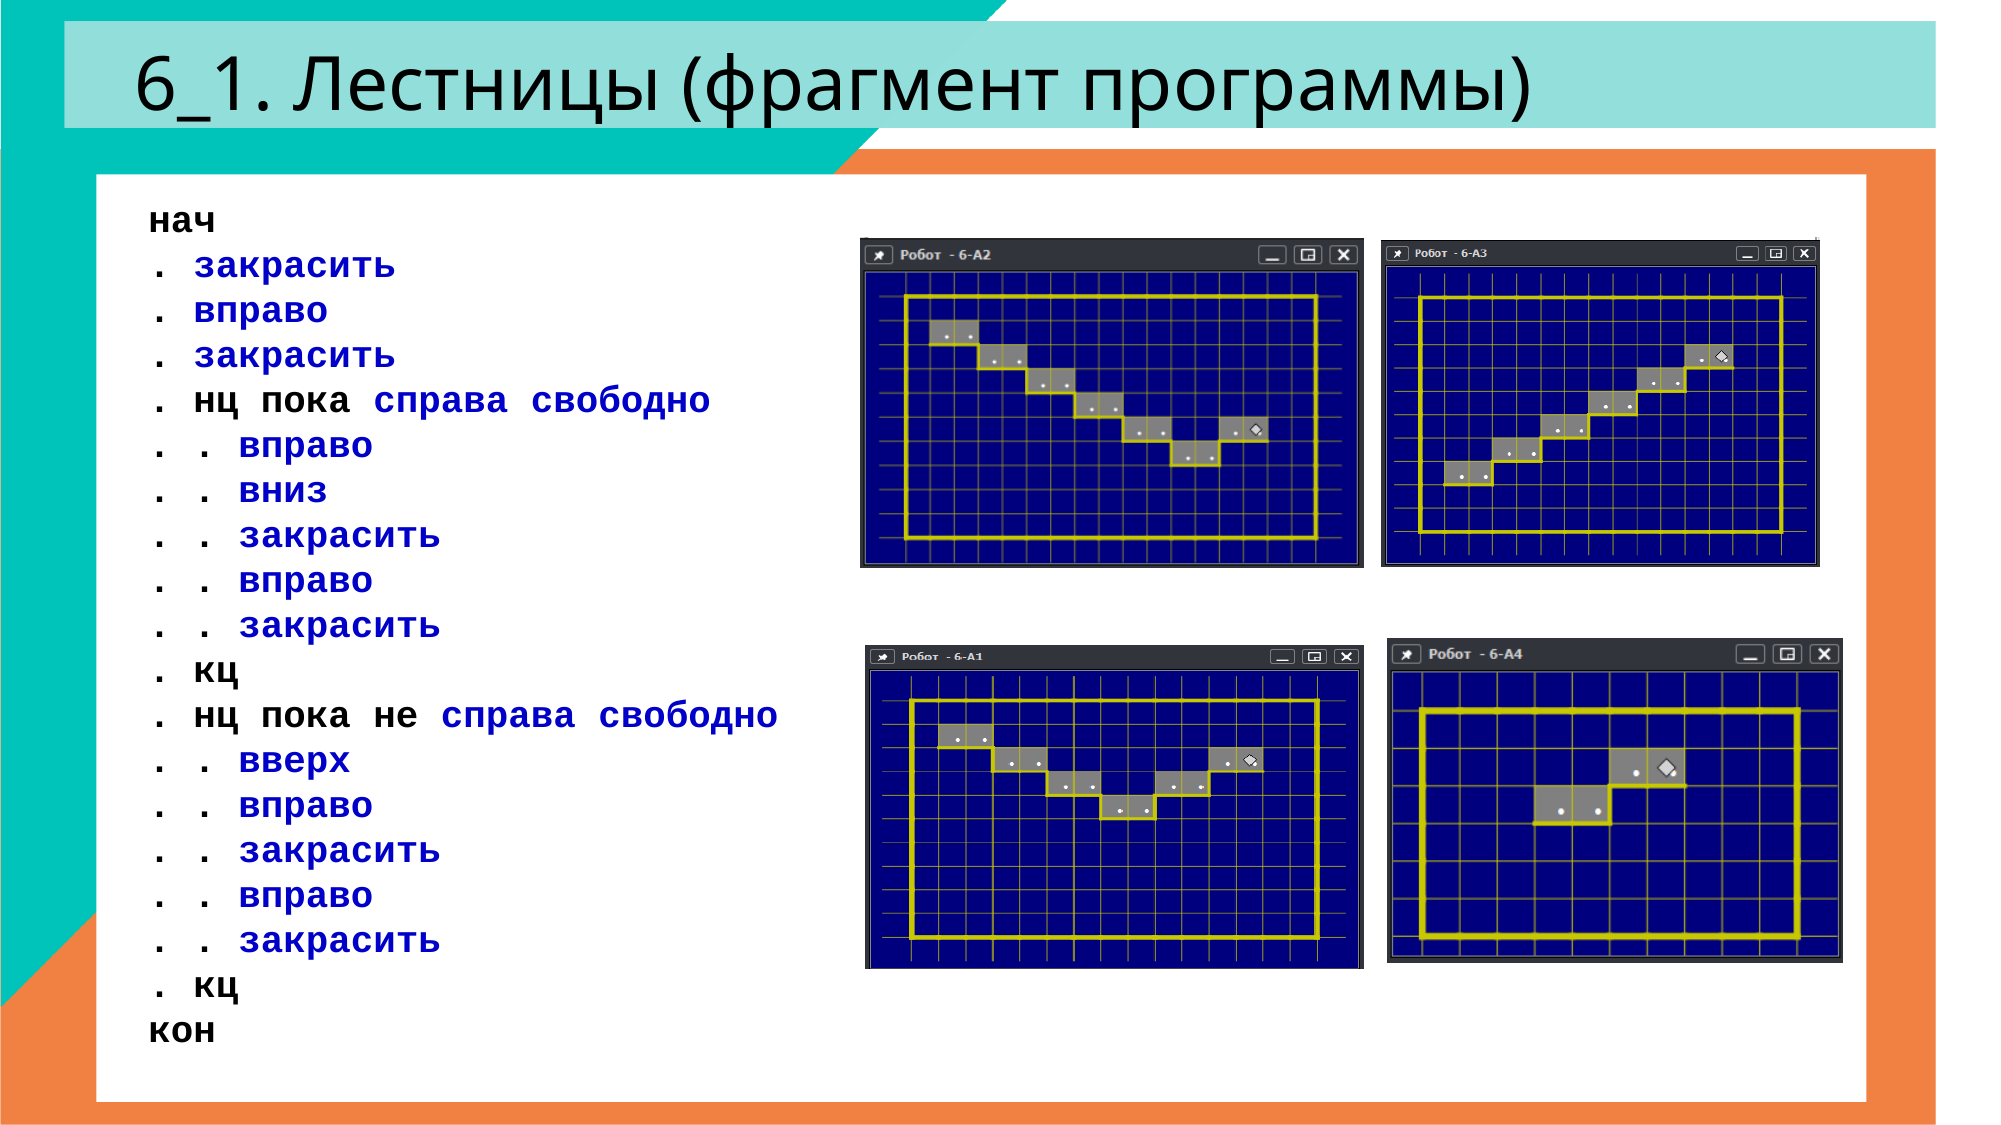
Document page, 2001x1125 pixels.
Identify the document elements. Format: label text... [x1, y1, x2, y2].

picture [0, 0, 1936, 1125]
text_box 6_1. Лестницы (фрагмент программы) [1007, 128, 1820, 133]
